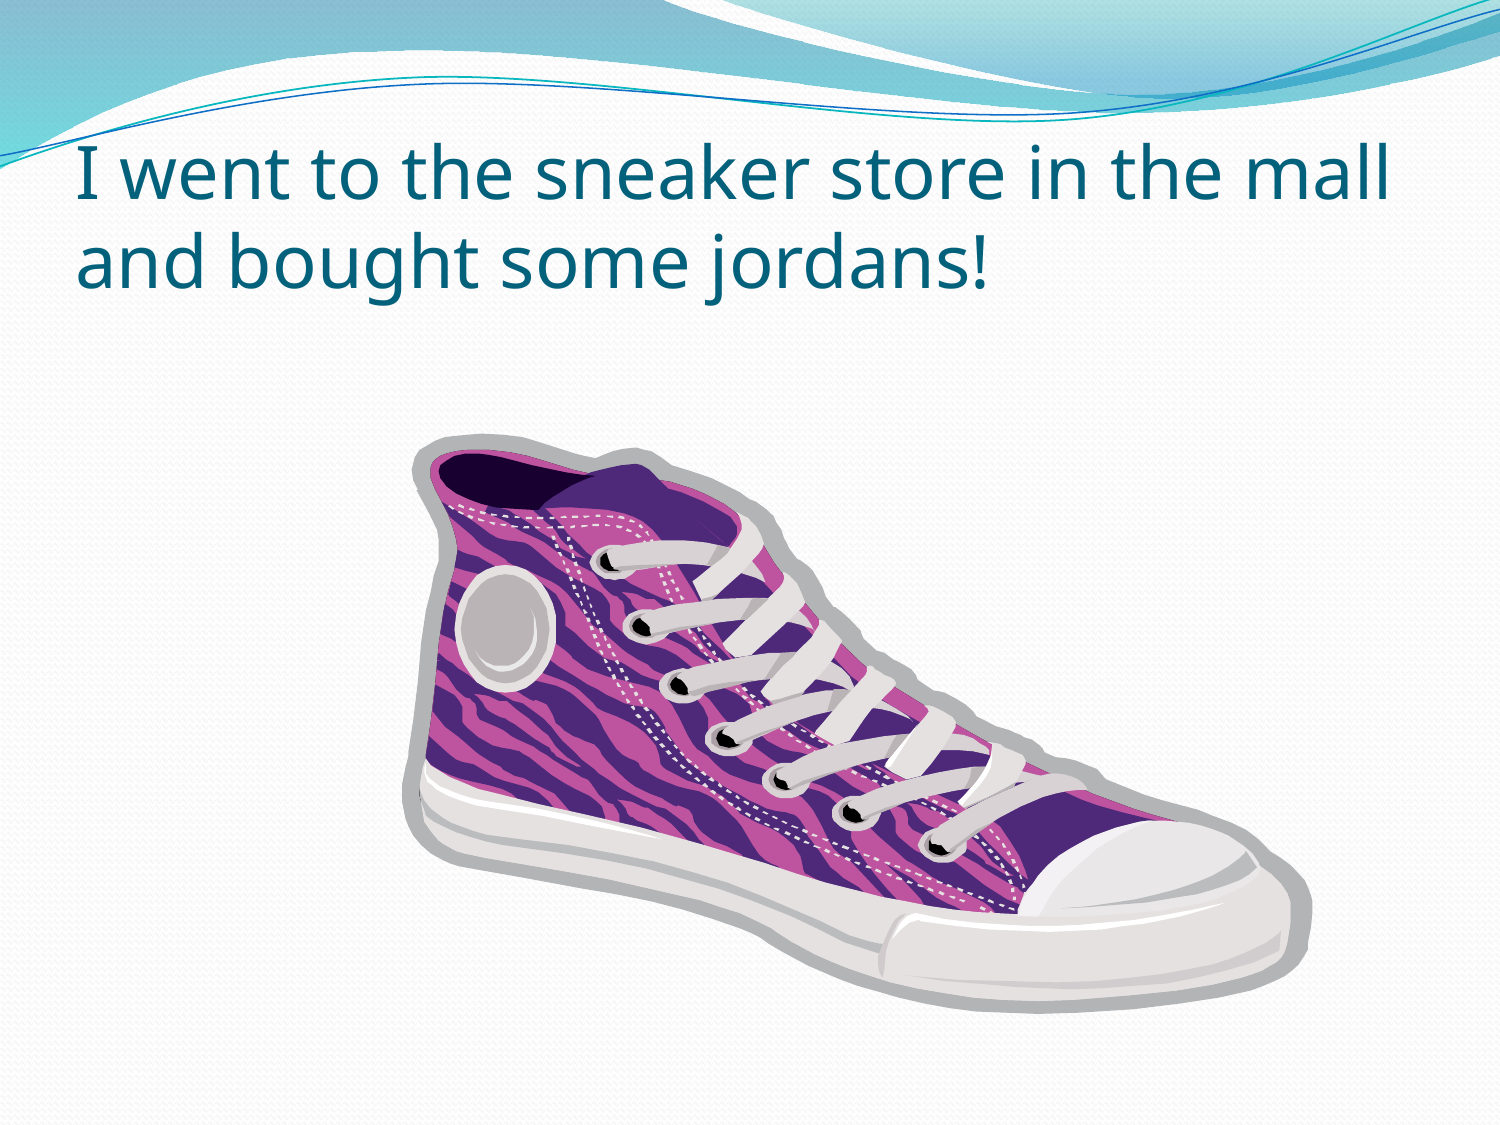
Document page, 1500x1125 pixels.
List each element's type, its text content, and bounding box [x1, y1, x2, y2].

title I went to the sneaker store in the mall and bought some jordans! [75, 115, 1425, 303]
picture [401, 433, 1313, 1015]
